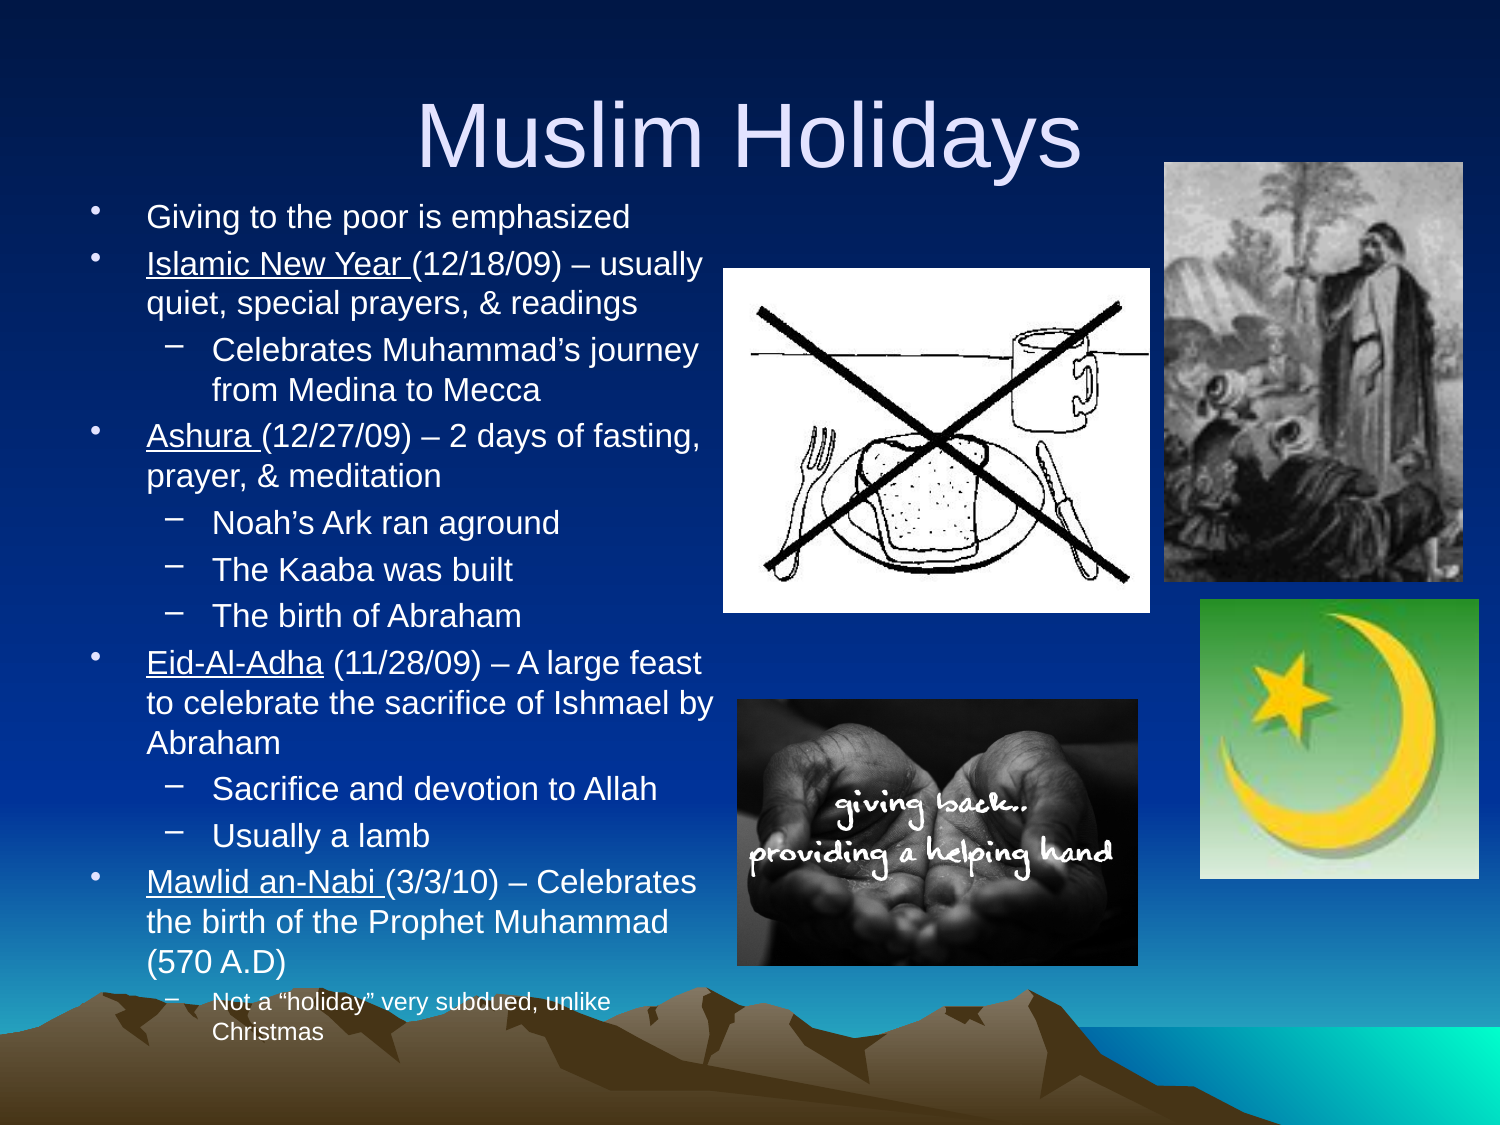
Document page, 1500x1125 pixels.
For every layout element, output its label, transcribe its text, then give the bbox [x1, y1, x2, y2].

list Giving to the poor is emphasized Islamic New Year (12/18/09) – usually quiet, special prayers, & readings Celebrates Muhammad’s journey from Medina to Mecca Ashura (12/27/09) – 2 days of fasting, prayer, & meditation Noah’s Ark ran aground The Kaaba was built The birth of Abraham Eid-Al-Adha (11/28/09) – A large feast to celebrate the sacrifice of Ishmael by Abraham Sacrifice and devotion to Allah Usually a lamb Mawlid an-Nabi (3/3/10) – Celebrates the birth of the Prophet Muhammad (570 A.D) Not a “holiday” very subdued, unlike Christmas [74, 187, 738, 1026]
picture [1199, 599, 1479, 879]
picture [723, 268, 1151, 613]
picture [736, 699, 1138, 966]
title Muslim Holidays [74, 37, 1426, 226]
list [1163, 162, 1463, 583]
